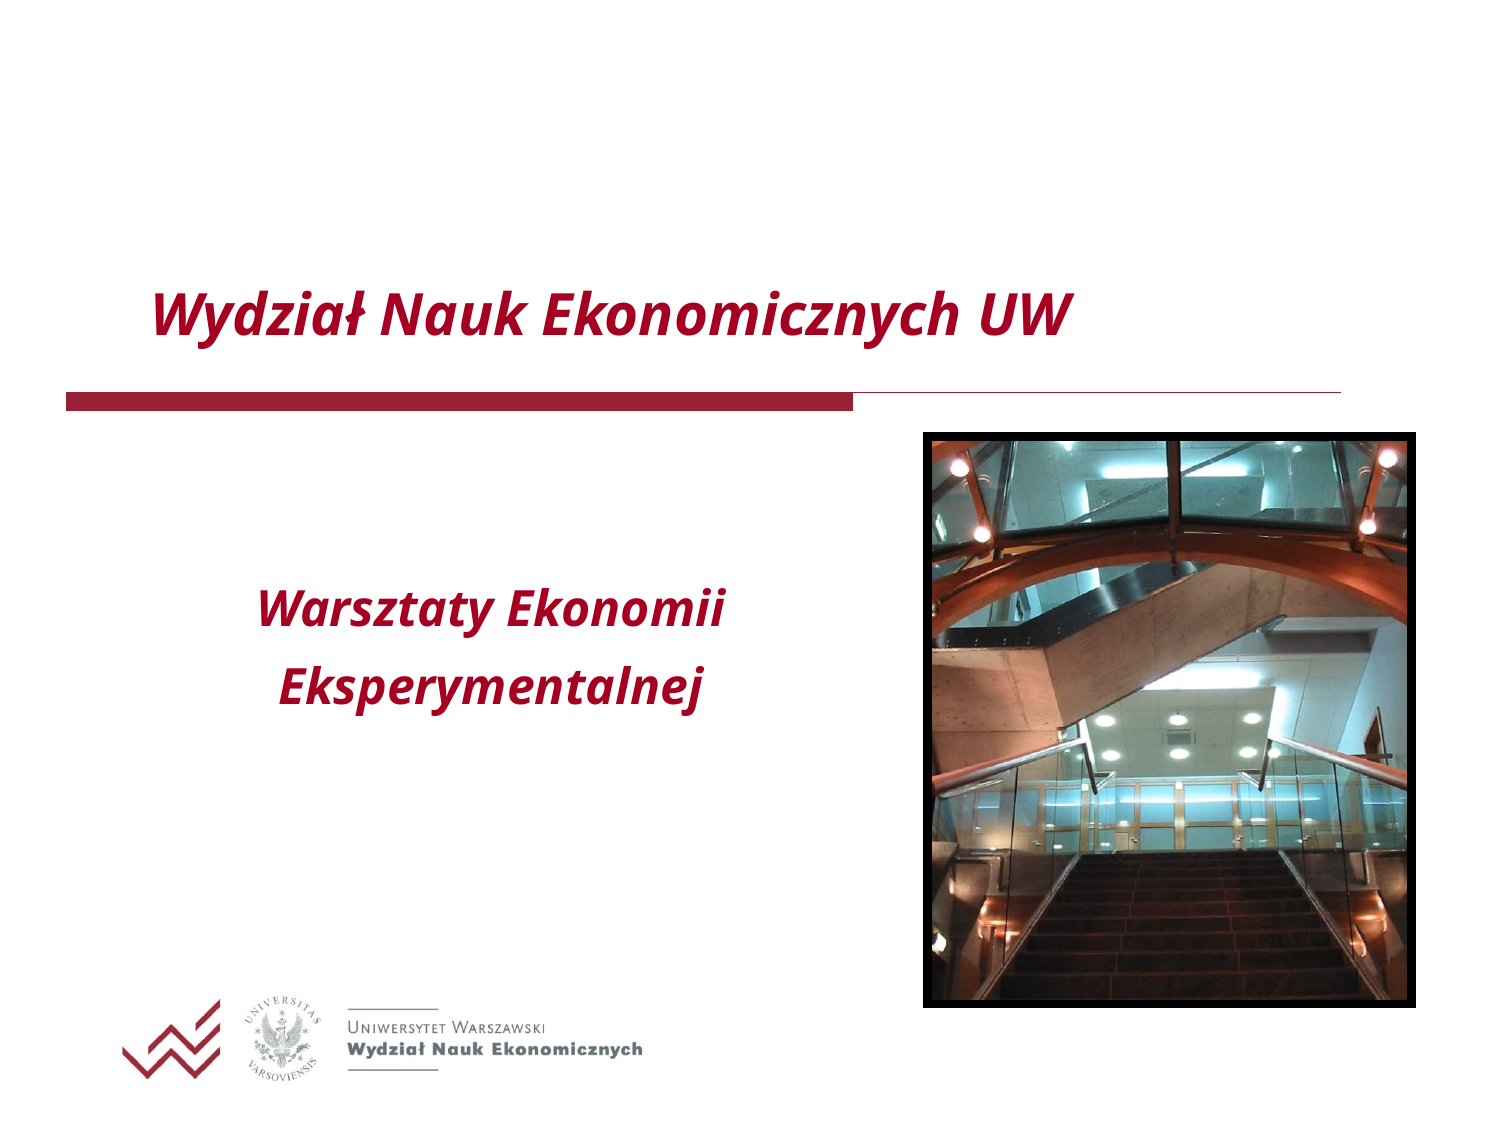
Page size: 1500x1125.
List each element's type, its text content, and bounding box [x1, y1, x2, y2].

text_box Warsztaty Ekonomii Eksperymentalnej [64, 550, 917, 818]
picture [75, 952, 688, 1125]
text_box Wydział Nauk Ekonomicznych UW [135, 0, 1436, 355]
picture [931, 440, 1408, 1000]
text_box [82, 685, 874, 780]
